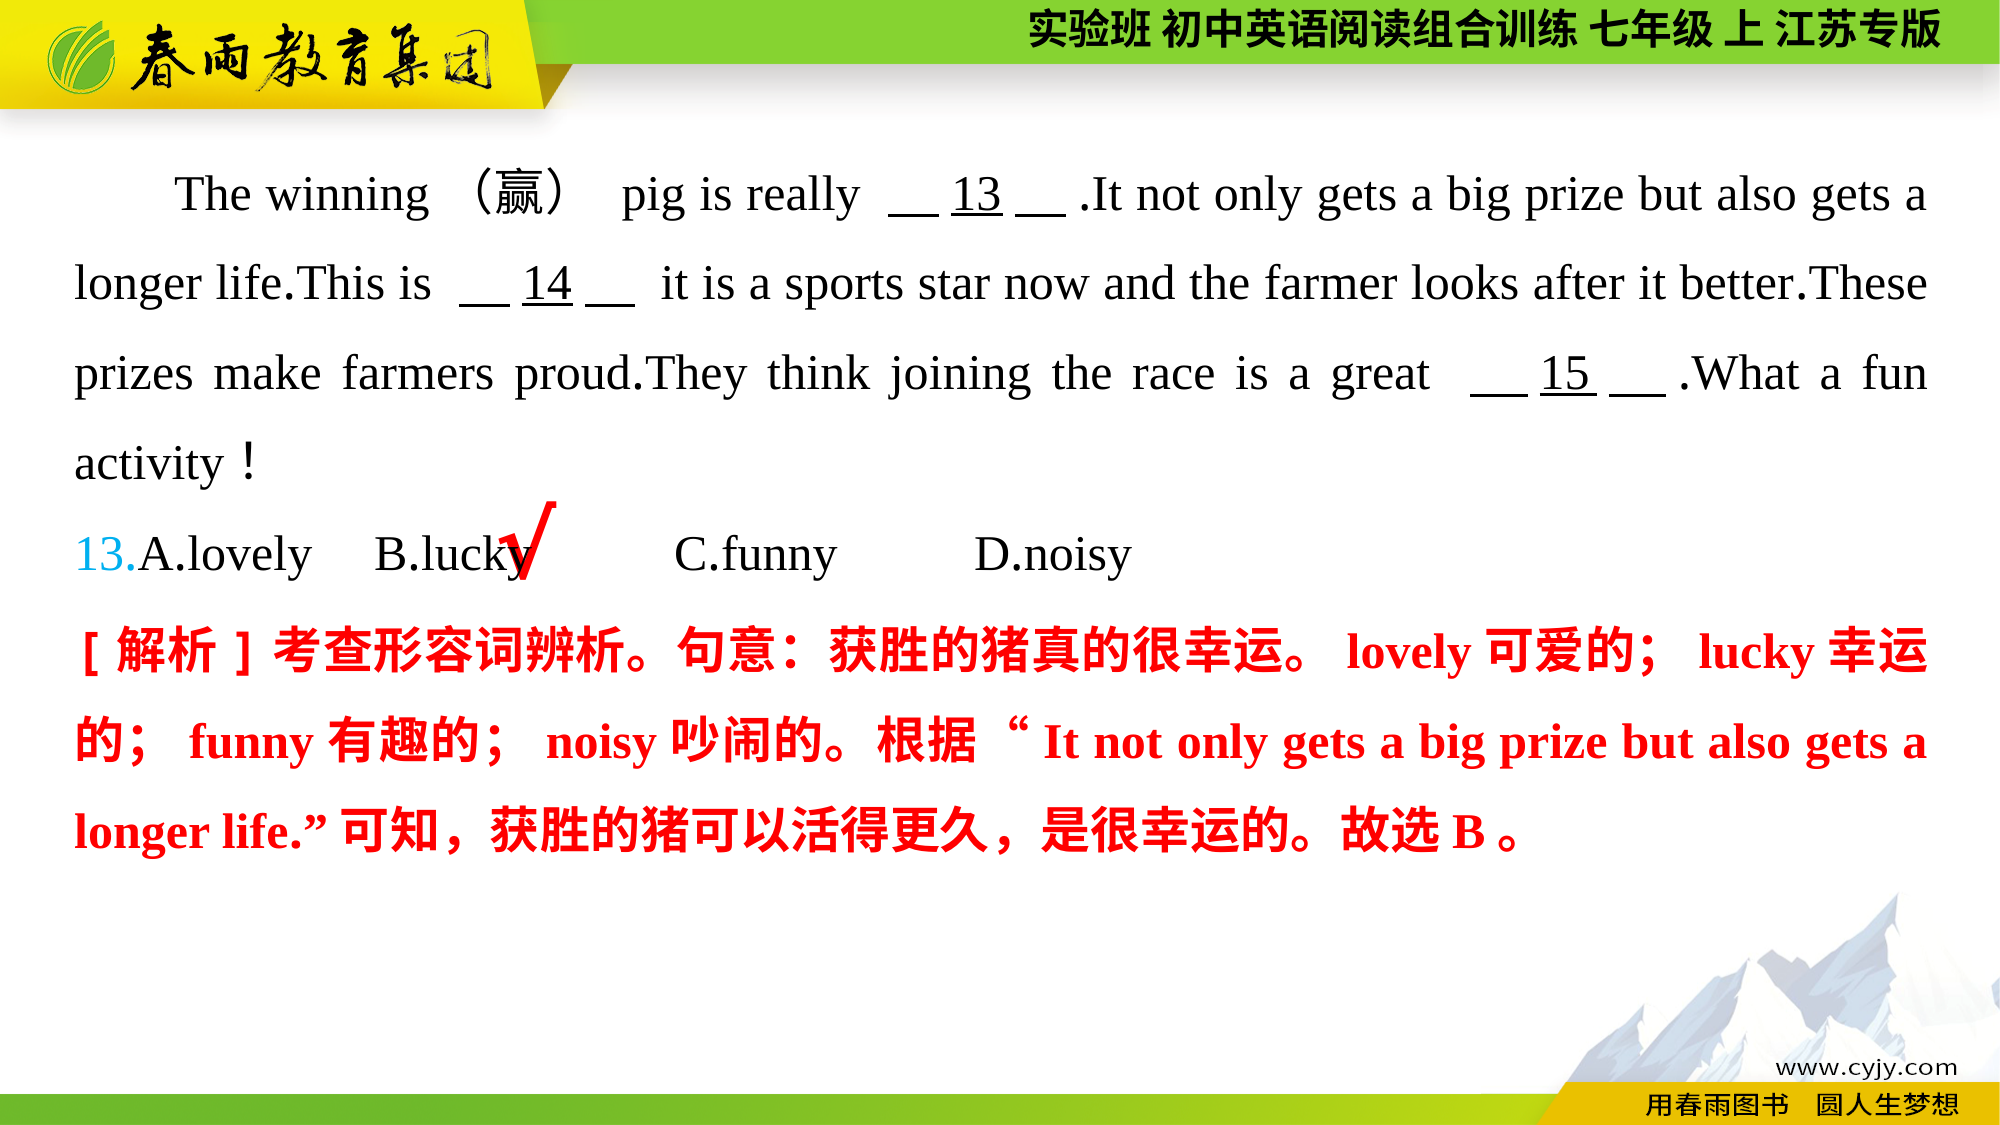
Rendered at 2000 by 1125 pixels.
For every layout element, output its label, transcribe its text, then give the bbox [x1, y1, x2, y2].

picture [0, 0, 2000, 1125]
list The winning（赢） pig is really 13 .It not only gets a big prize but also gets a longer life.This is 14 it is a sports star now and the farmer looks after it better.These prizes make farmers proud.They think joining the race is a great 15 .What a fun activity！ 13.A.lovely B.lucky C.funny D.noisy [59, 122, 1944, 581]
text_box [解析]考查形容词辨析。句意：获胜的猪真的很幸运。lovely可爱的；lucky幸运的；funny有趣的；noisy吵闹的。根据“It not only gets a big prize but also gets a longer life.”可知，获胜的猪可以活得更久，是很幸运的。故选B。 [59, 581, 1944, 867]
